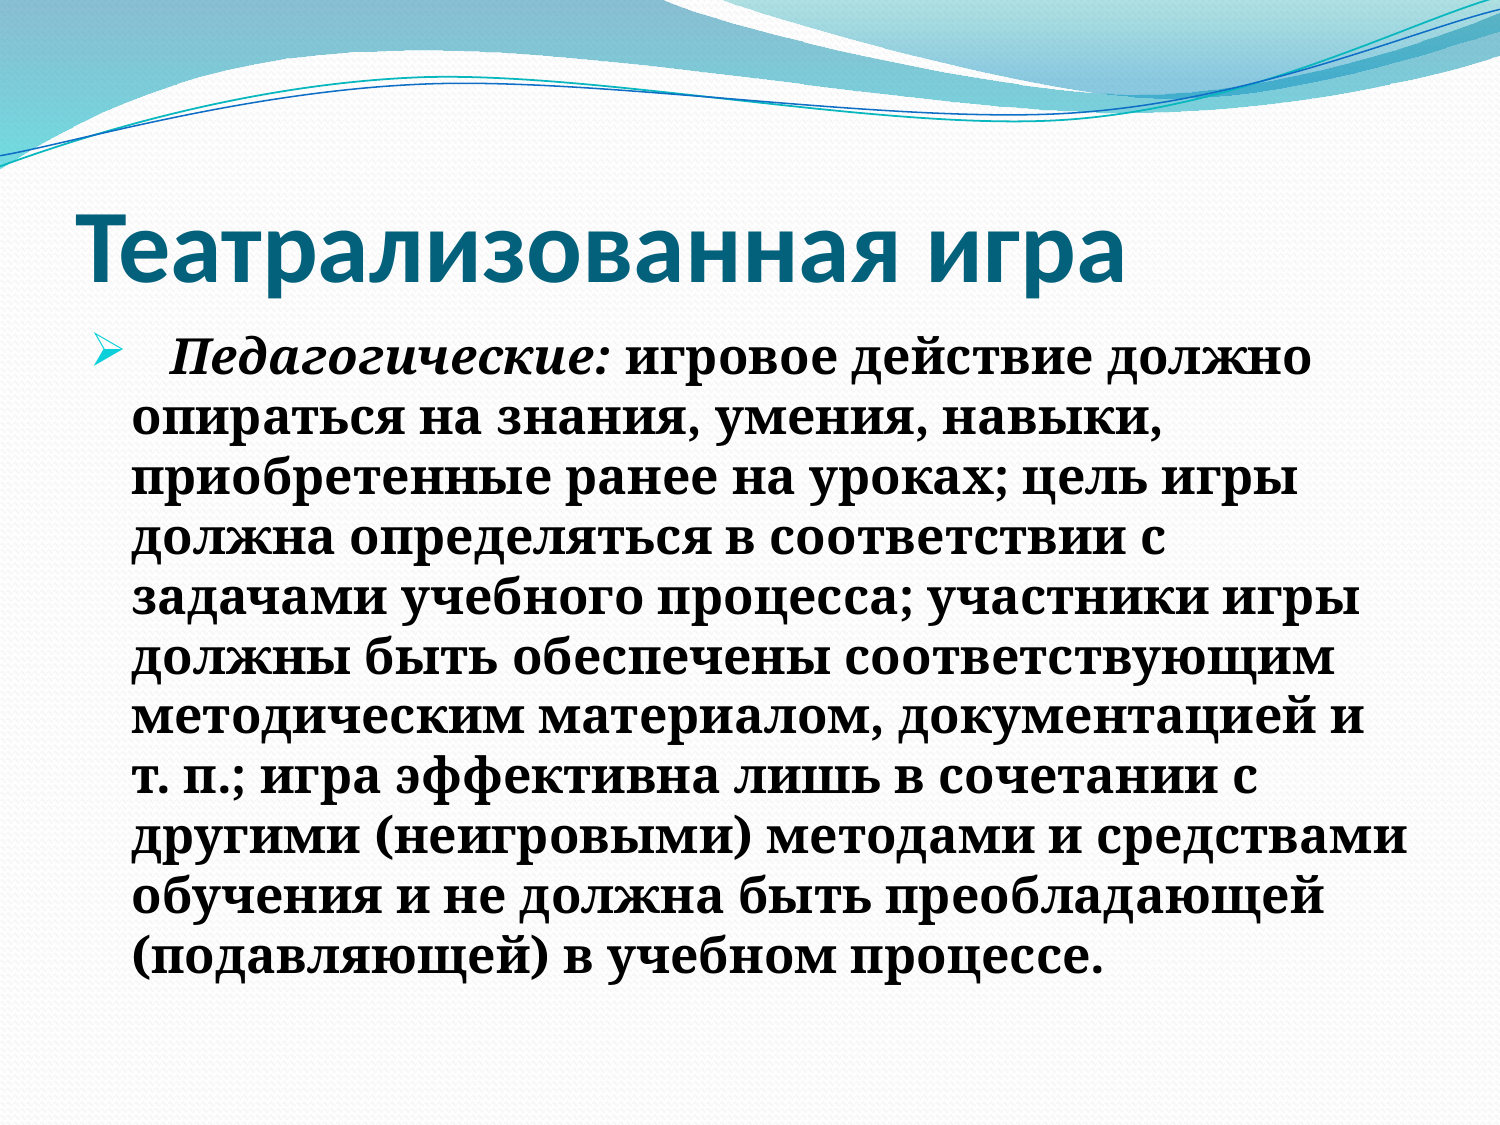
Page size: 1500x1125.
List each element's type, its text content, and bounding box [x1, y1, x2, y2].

list Педагогические: игровое действие должно опираться на знания, умения, навыки, приобретенные ранее на уроках; цель игры должна определяться в соответствии с задачами учебного процесса; участники игры должны быть обеспечены соответствующим методическим материалом, документацией и т. п.; игра эффективна лишь в сочетании с другими (неигровыми) методами и средствами обучения и не должна быть преобладающей (подавляющей) в учебном процессе. [75, 317, 1425, 1038]
title Театрализованная игра [75, 115, 1425, 303]
